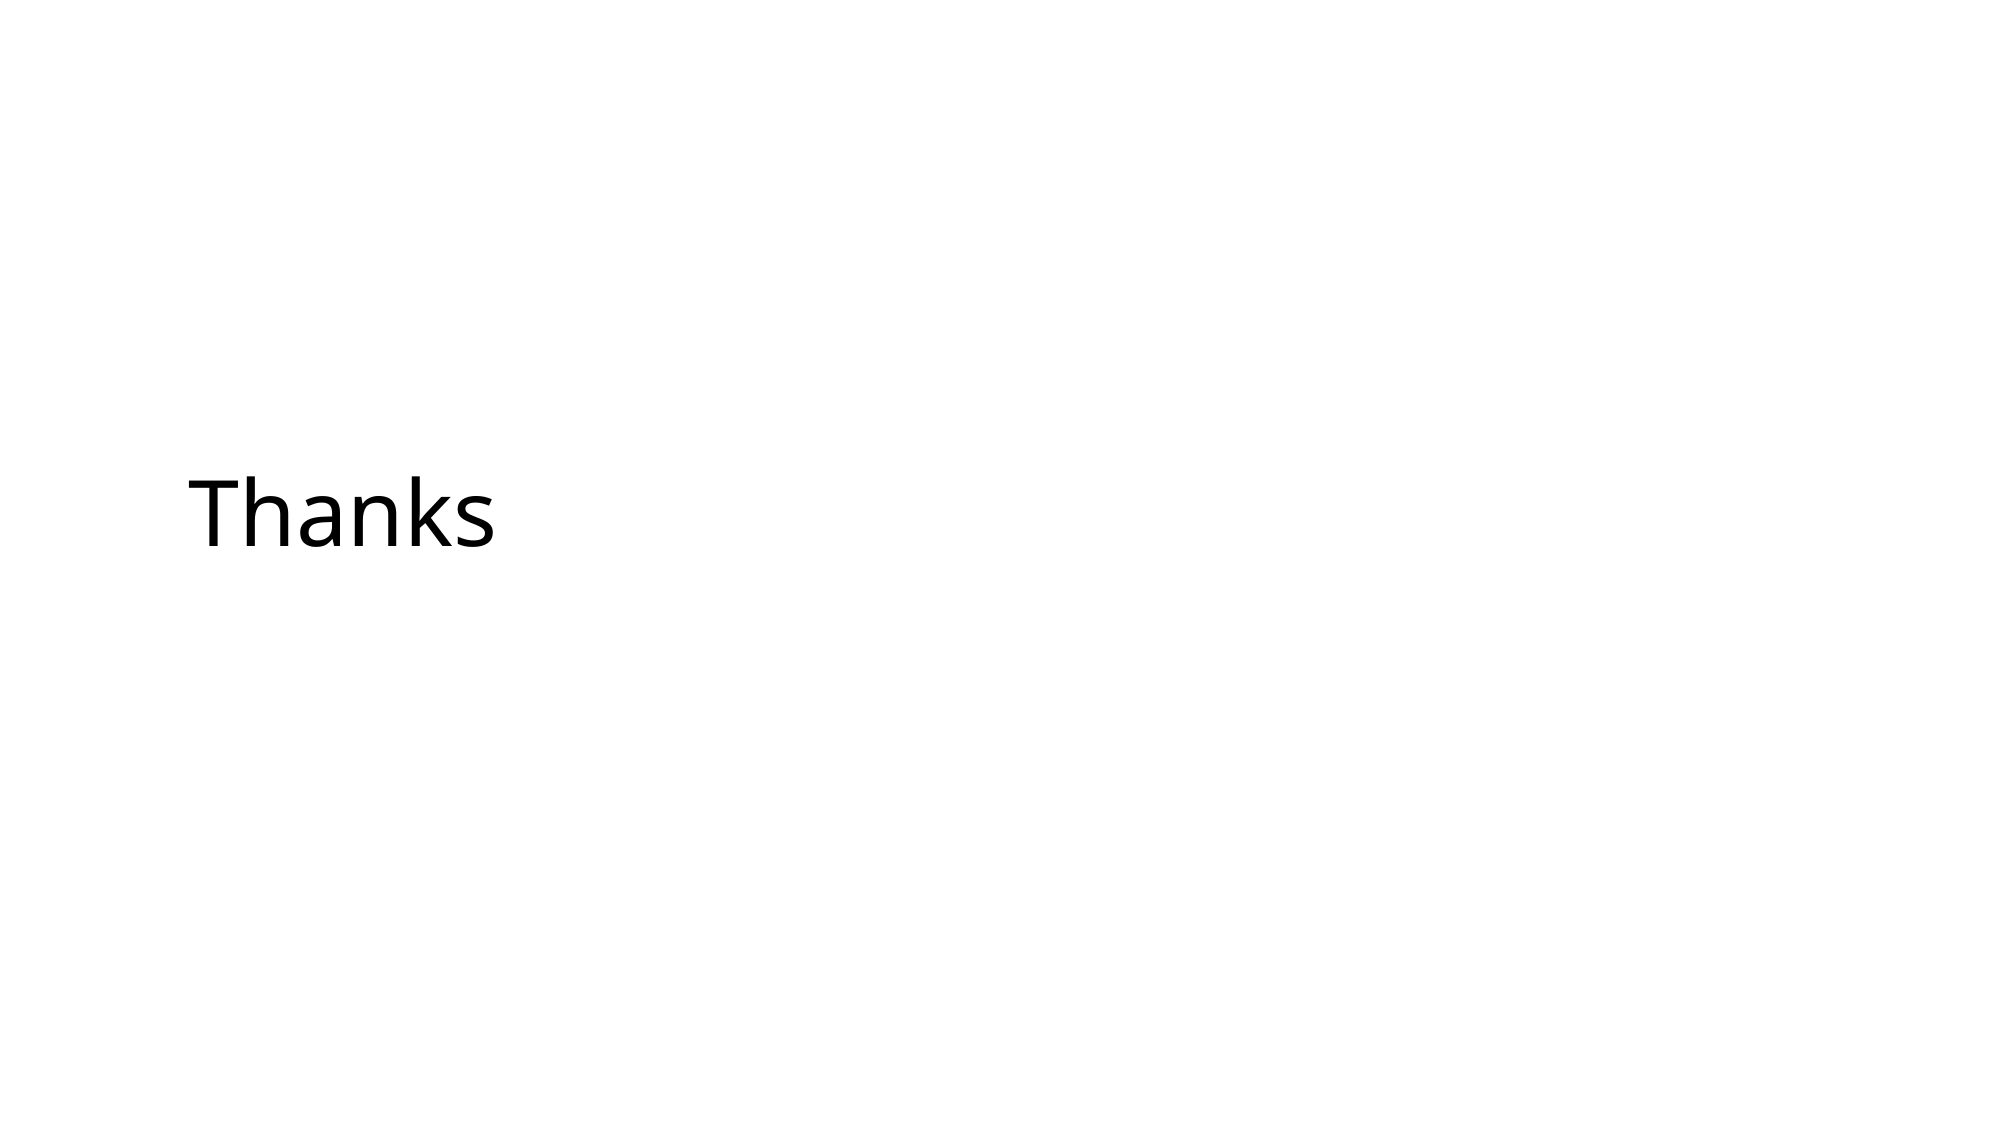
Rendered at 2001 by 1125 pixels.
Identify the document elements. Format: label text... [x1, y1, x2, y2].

title Thanks [173, 408, 1899, 626]
